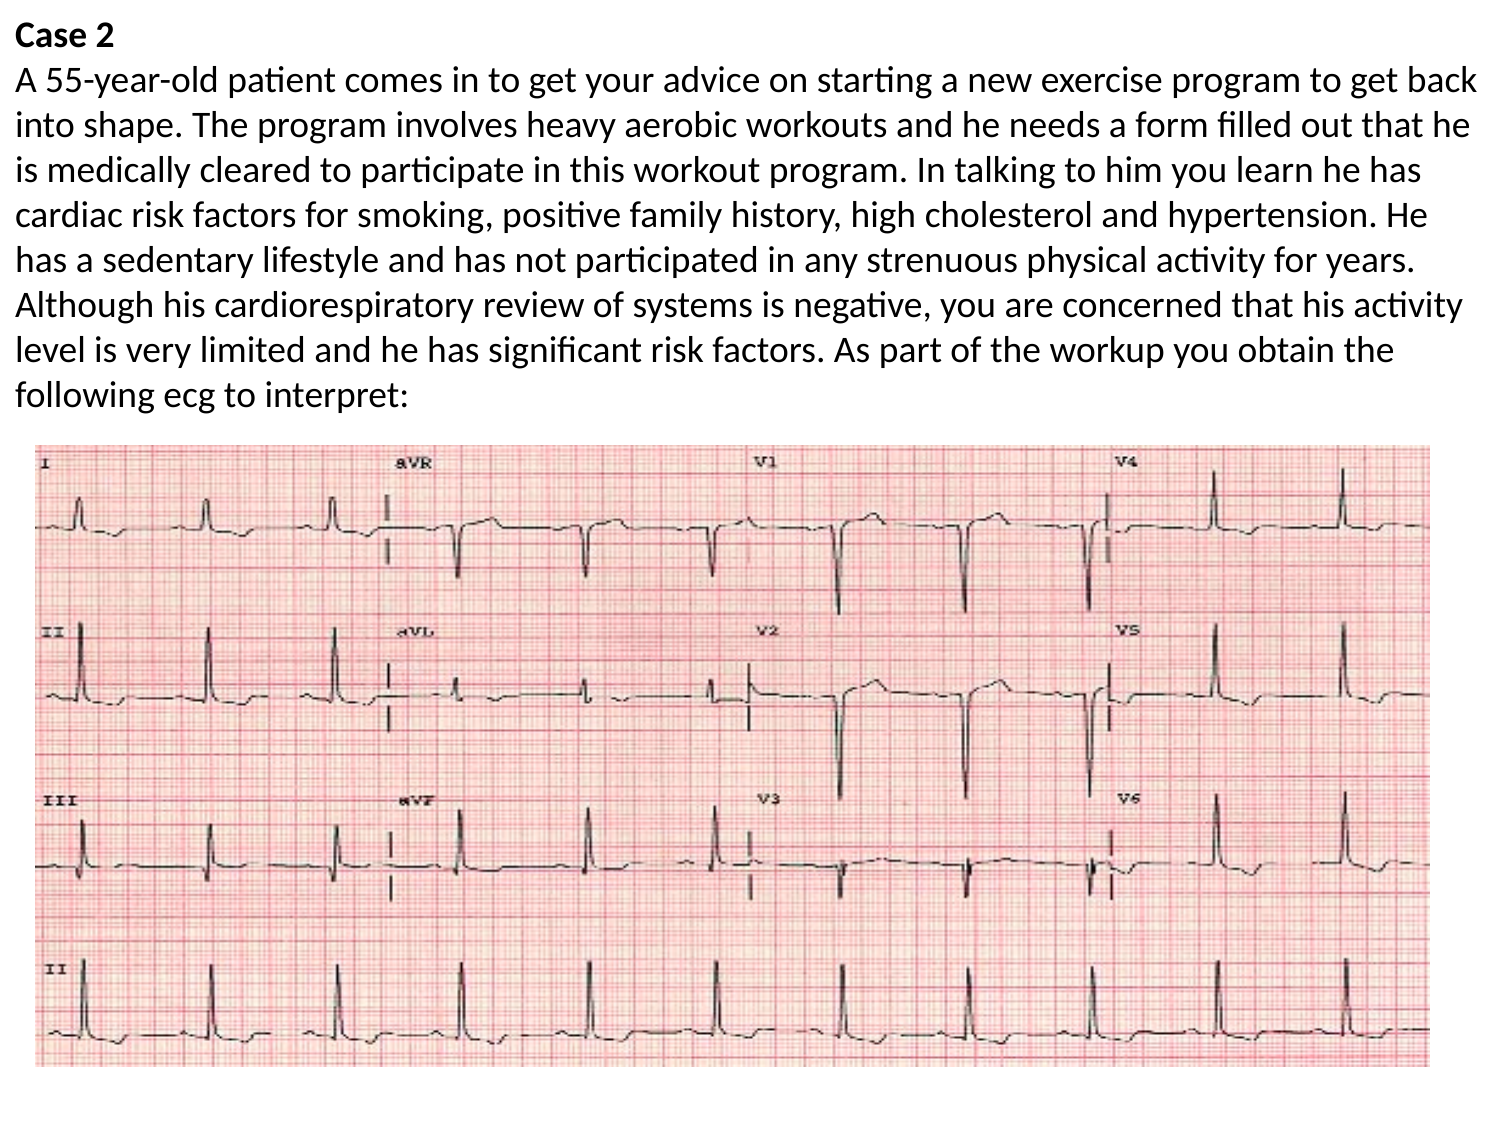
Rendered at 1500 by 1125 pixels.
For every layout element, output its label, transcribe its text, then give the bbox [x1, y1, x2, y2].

text_box Case 2 A 55-year-old patient comes in to get your advice on starting a new exercise program to get back into shape. The program involves heavy aerobic workouts and he needs a form filled out that he is medically cleared to participate in this workout program. In talking to him you learn he has cardiac risk factors for smoking, positive family history, high cholesterol and hypertension. He has a sedentary lifestyle and has not participated in any strenuous physical activity for years. Although his cardiorespiratory review of systems is negative, you are concerned that his activity level is very limited and he has significant risk factors. As part of the workup you obtain the following ecg to interpret: [0, 2, 1500, 468]
picture [34, 445, 1430, 1067]
